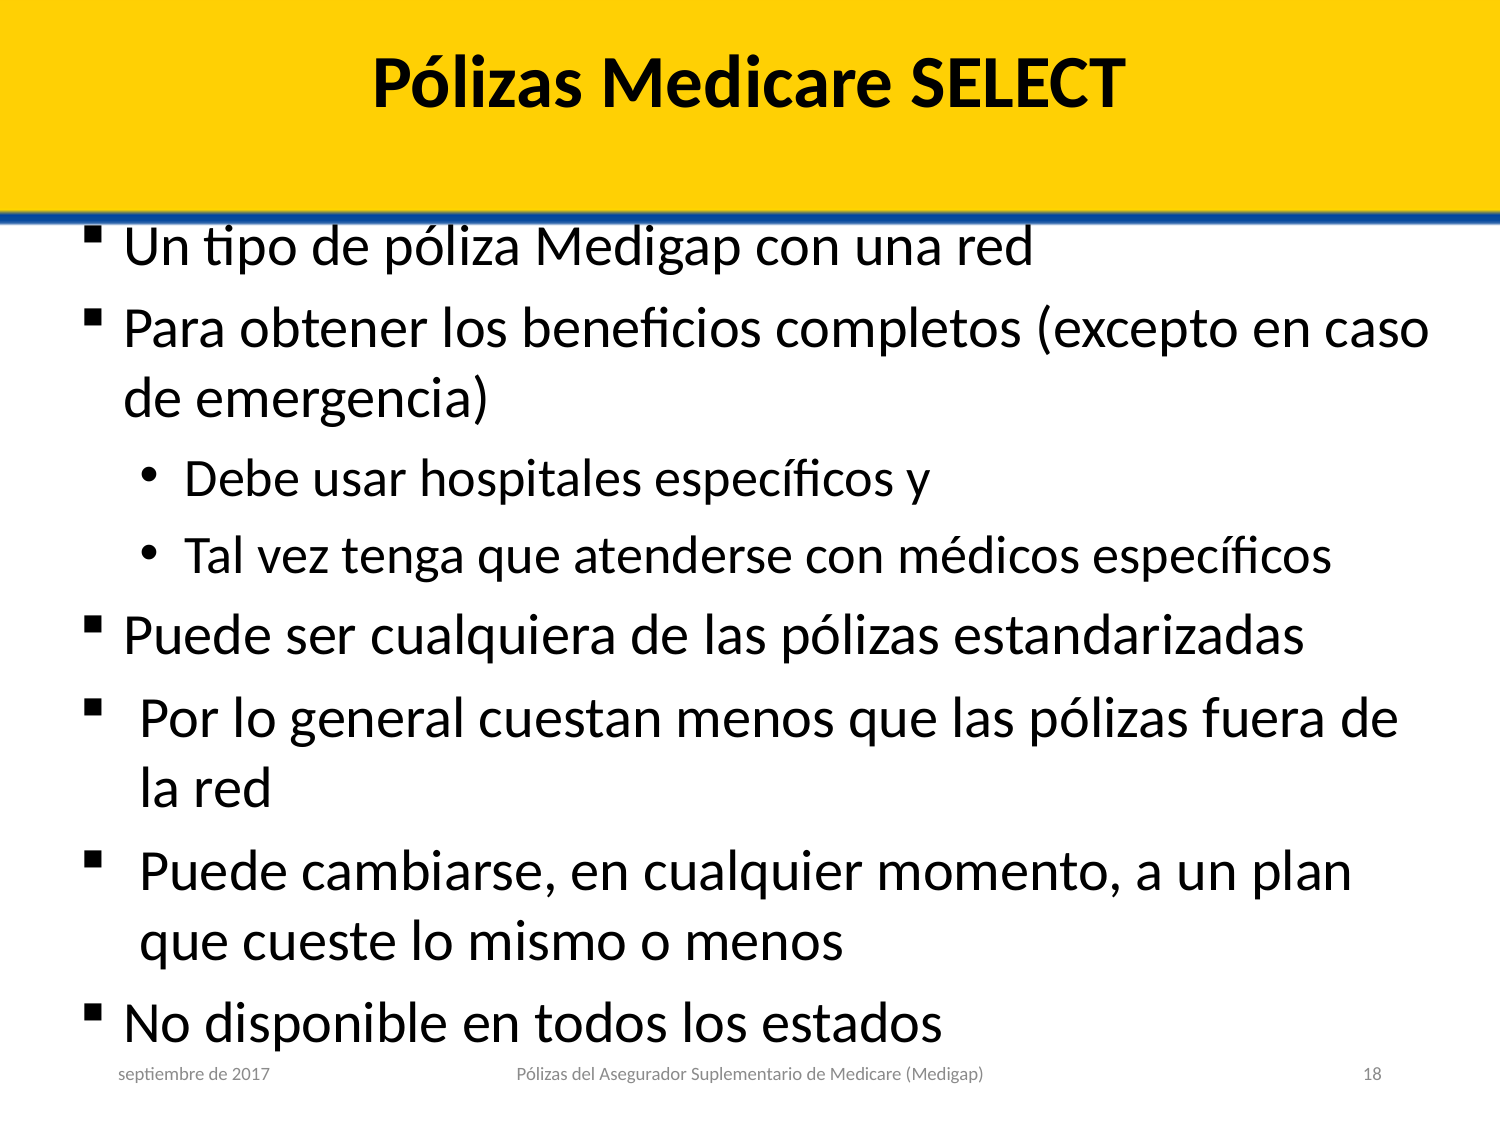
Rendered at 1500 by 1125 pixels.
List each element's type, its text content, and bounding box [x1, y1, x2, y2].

slide_number septiembre de 2017 [103, 1042, 441, 1103]
list Un tipo de póliza Medigap con una red Para obtener los beneficios completos (excepto en caso de emergencia) Debe usar hospitales específicos y Tal vez tenga que atenderse con médicos específicos Puede ser cualquiera de las pólizas estandarizadas Por lo general cuestan menos que las pólizas fuera de la red Puede cambiarse, en cualquier momento, a un plan que cueste lo mismo o menos No disponible en todos los estados [64, 199, 1447, 1014]
title Pólizas Medicare SELECT [103, 0, 1397, 167]
footer Pólizas del Asegurador Suplementario de Medicare (Medigap) [496, 1042, 1004, 1103]
picture [0, 0, 1500, 1125]
slide_number 18 [1059, 1042, 1397, 1103]
